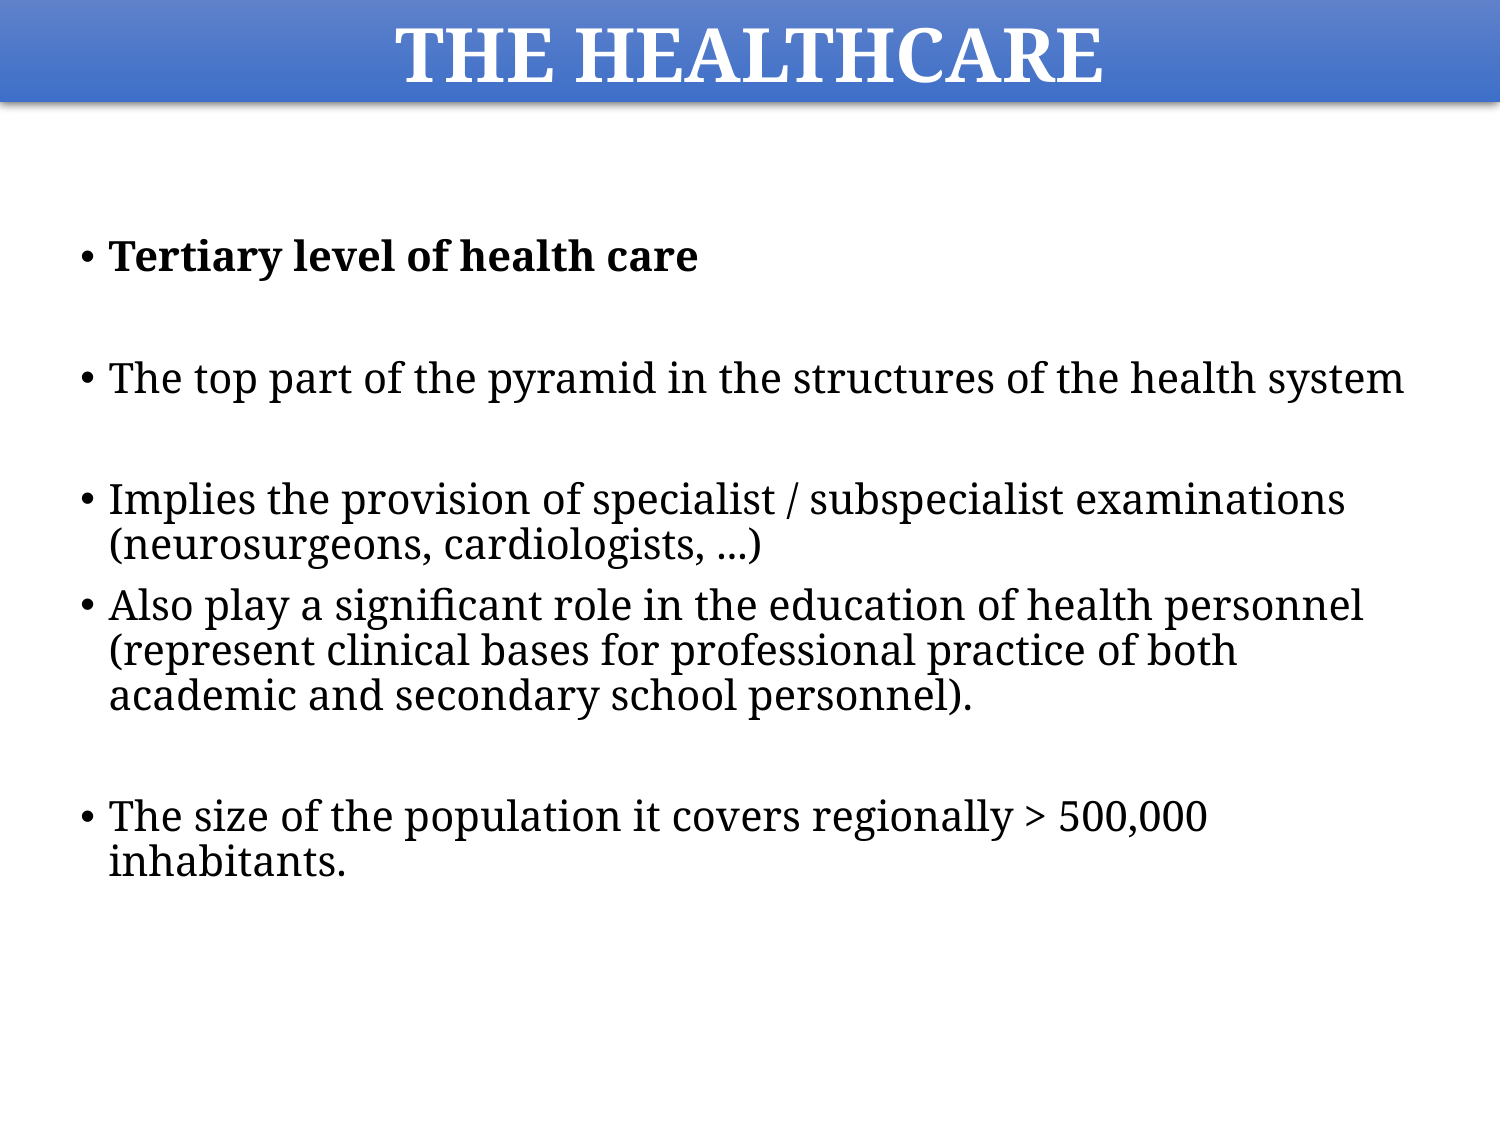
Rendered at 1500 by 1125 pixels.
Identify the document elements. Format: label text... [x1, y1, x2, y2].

text_box THE HEALTHCARE [0, 0, 1500, 102]
list Tertiary level of health care The top part of the pyramid in the structures of the health system Implies the provision of specialist / subspecialist examinations (neurosurgeons, cardiologists, ...) Also play a significant role in the education of health personnel (represent clinical bases for professional practice of both academic and secondary school personnel). The size of the population it covers regionally > 500,000 inhabitants. [65, 228, 1431, 1065]
